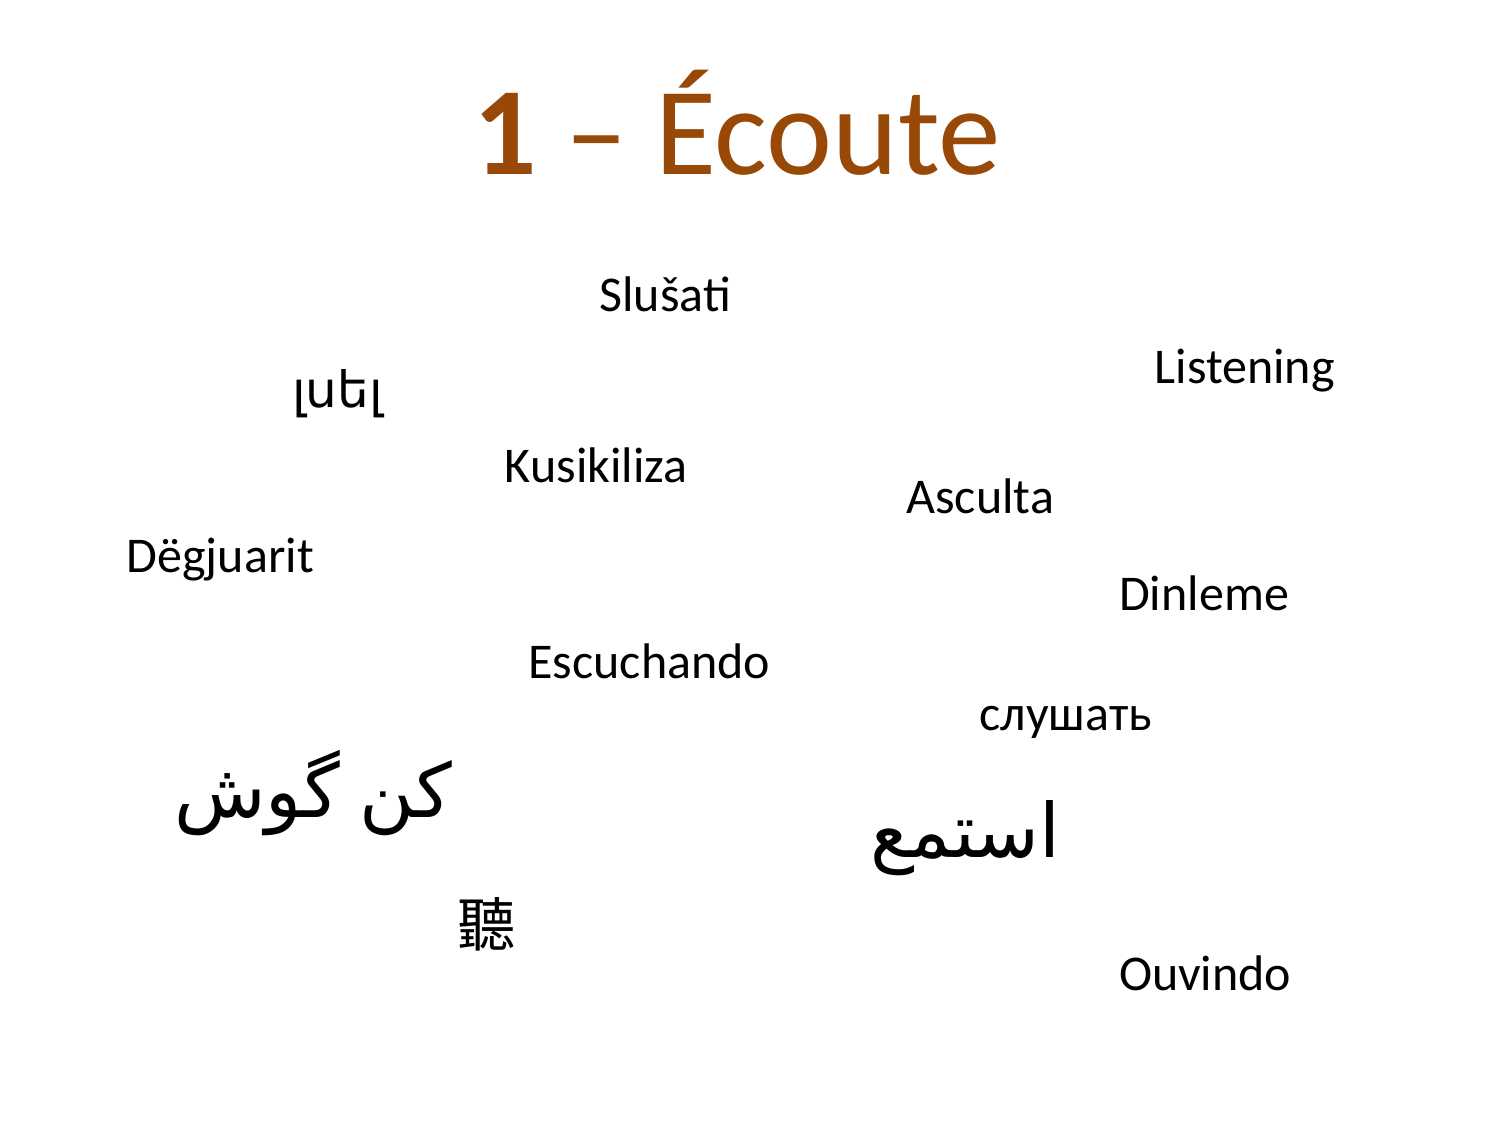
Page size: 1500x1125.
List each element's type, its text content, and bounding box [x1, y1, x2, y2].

text_box слушать [964, 673, 1244, 748]
text_box Listening [1139, 326, 1400, 401]
text_box 聽 [442, 881, 644, 966]
title 1 – Écoute [76, 42, 1427, 206]
text_box Escuchando [513, 621, 857, 697]
text_box Dëgjuarit [112, 515, 372, 590]
text_box լսել [277, 349, 668, 425]
text_box Dinleme [1104, 553, 1341, 628]
text_box Asculta [891, 456, 1270, 531]
text_box Ouvindo [1104, 933, 1317, 1009]
text_box کن گوش [159, 734, 514, 840]
text_box استمع [856, 775, 1176, 880]
text_box Slušati [584, 254, 1034, 329]
text_box Kusikiliza [490, 425, 833, 501]
